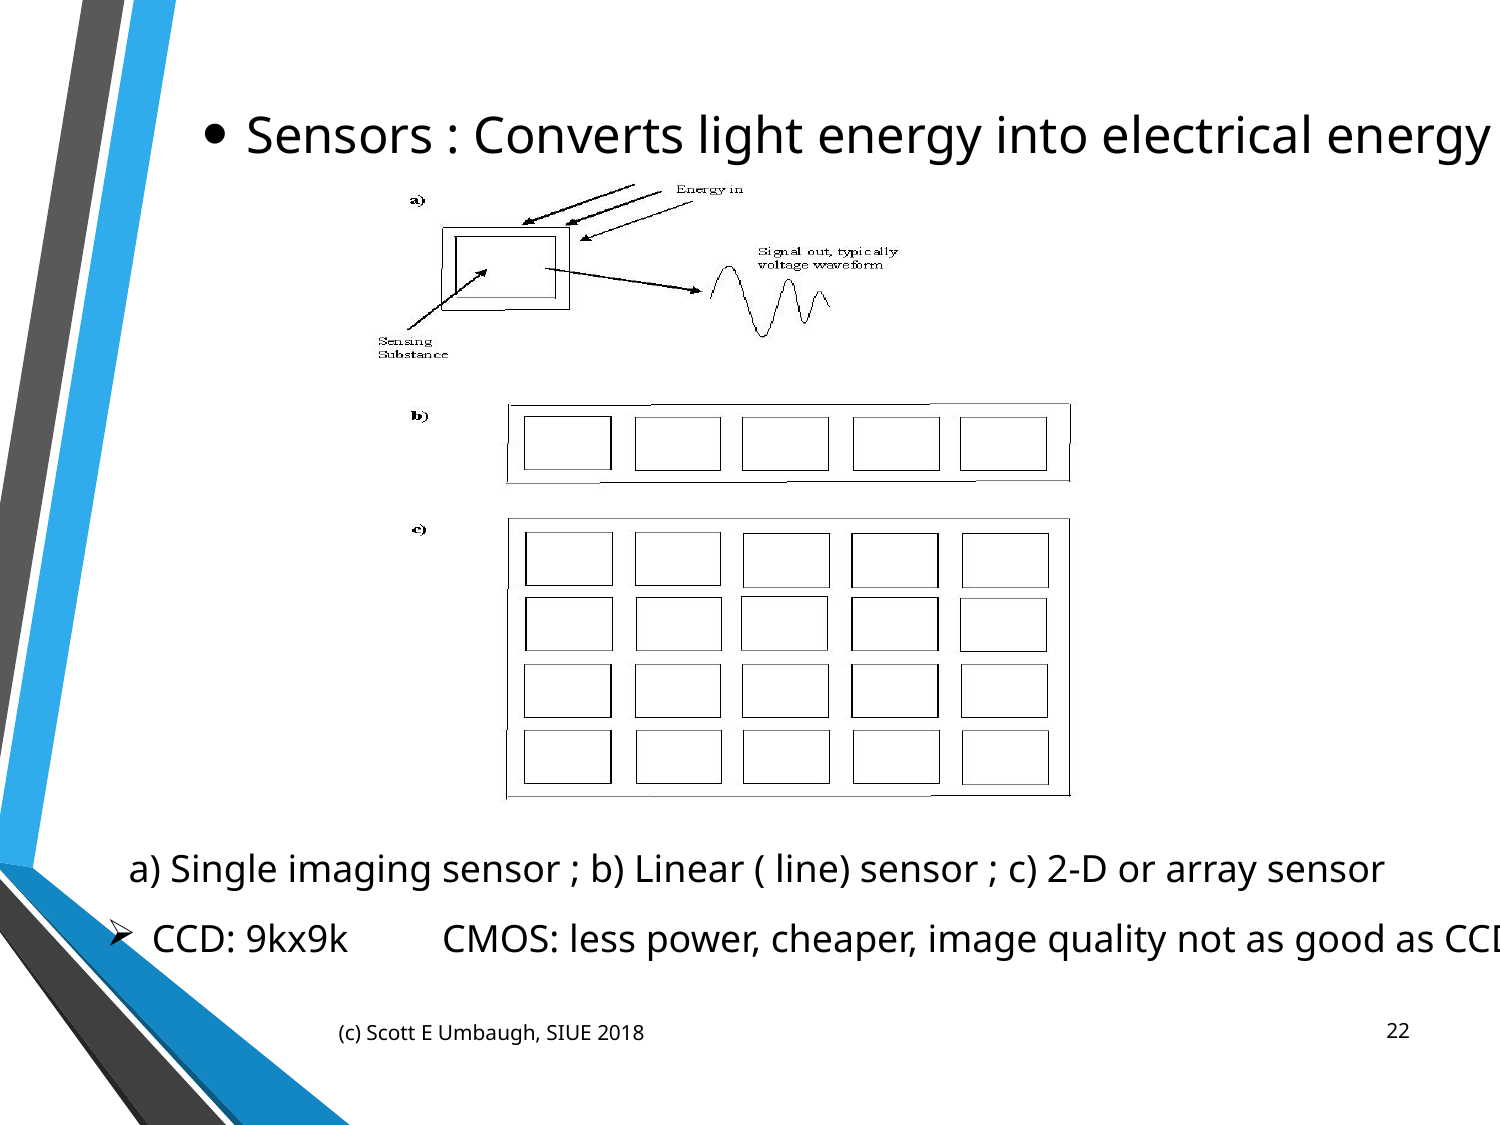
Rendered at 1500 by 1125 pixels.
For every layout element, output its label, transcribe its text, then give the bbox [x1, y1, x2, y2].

text_box a) Single imaging sensor ; b) Linear ( line) sensor ; c) 2-D or array sensor [113, 838, 1412, 898]
list Sensors : Converts light energy into electrical energy [187, 12, 1500, 263]
picture [312, 174, 1163, 805]
text_box CCD: 9kx9k CMOS: less power, cheaper, image quality not as good as CCD [91, 907, 1500, 968]
slide_number 22 [1354, 1001, 1425, 1062]
footer (c) Scott E Umbaugh, SIUE 2018 [323, 1001, 1196, 1062]
